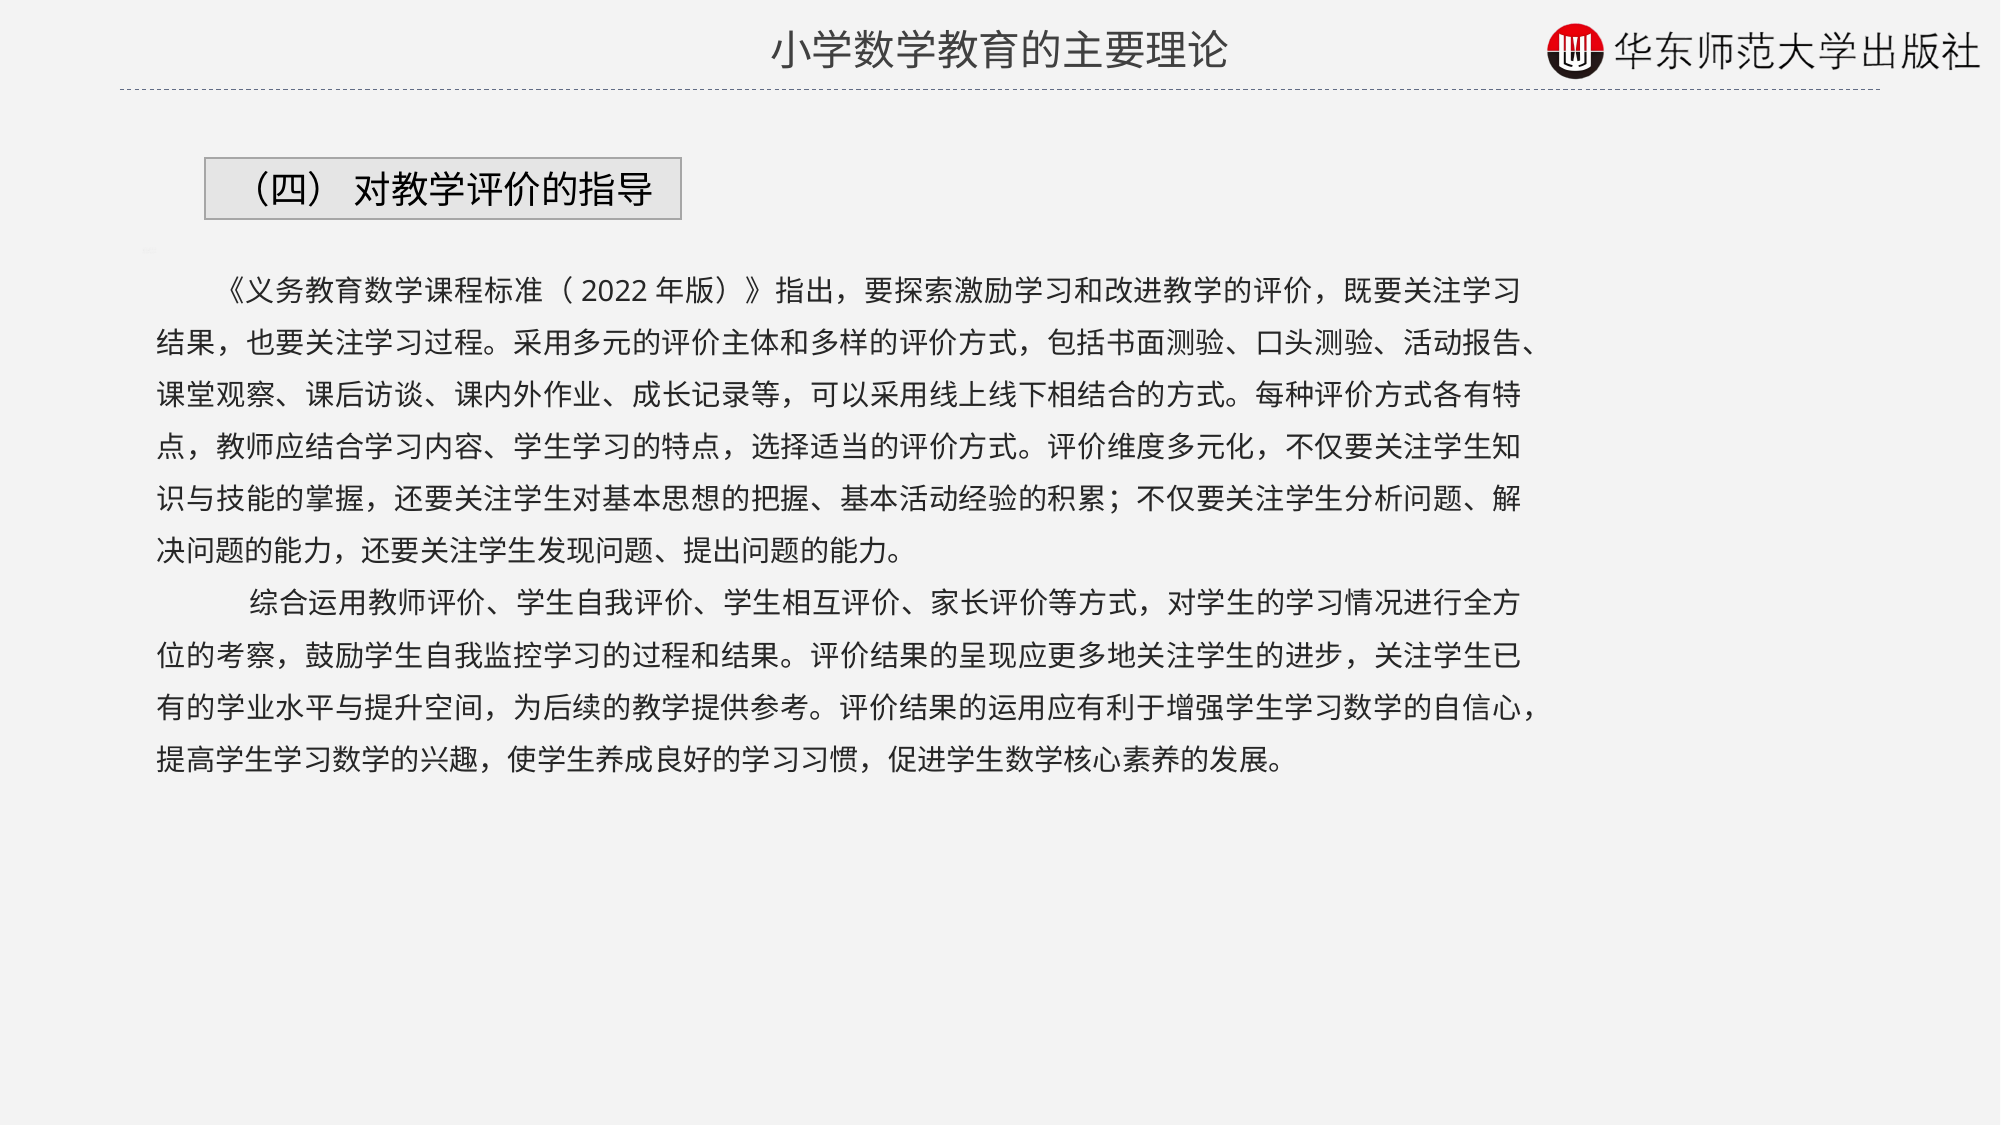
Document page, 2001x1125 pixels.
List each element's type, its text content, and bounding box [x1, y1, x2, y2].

text_box （四） 对教学评价的指导 [204, 157, 682, 220]
text_box 《义务教育数学课程标准（2022年版）》指出，要探索激励学习和改进教学的评价，既要关注学习结果，也要关注学习过程。采用多元的评价主体和多样的评价方式，包括书面测验、口头测验、活动报告、课堂观察、课后访谈、课内外作业、成长记录等，可以采用线上线下相结合的方式。每种评价方式各有特点，教师应结合学习内容、学生学习的特点，选择适当的评价方式。评价维度多元化，不仅要关注学生知识与技能的掌握，还要关注学生对基本思想的把握、基本活动经验的积累；不仅要关注学生分析问题、解决问题的能力，还要关注学生发现问题、提出问题的能力。 综合运用教师评价、学生自我评价、学生相互评价、家长评价等方式，对学生的学习情况进行全方位的考察，鼓励学生自我监控学习的过程和结果。评价结果的呈现应更多地关注学生的进步，关注学生已有的学业水平与提升空间，为后续的教学提供参考。评价结果的运用应有利于增强学生学习数学的自信心，提高学生学习数学的兴趣，使学生养成良好的学习习惯，促进学生数学核心素养的发展。 [142, 247, 1537, 784]
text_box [1536, 13, 1989, 83]
text_box 小学数学教育的主要理论 [680, 23, 1320, 74]
